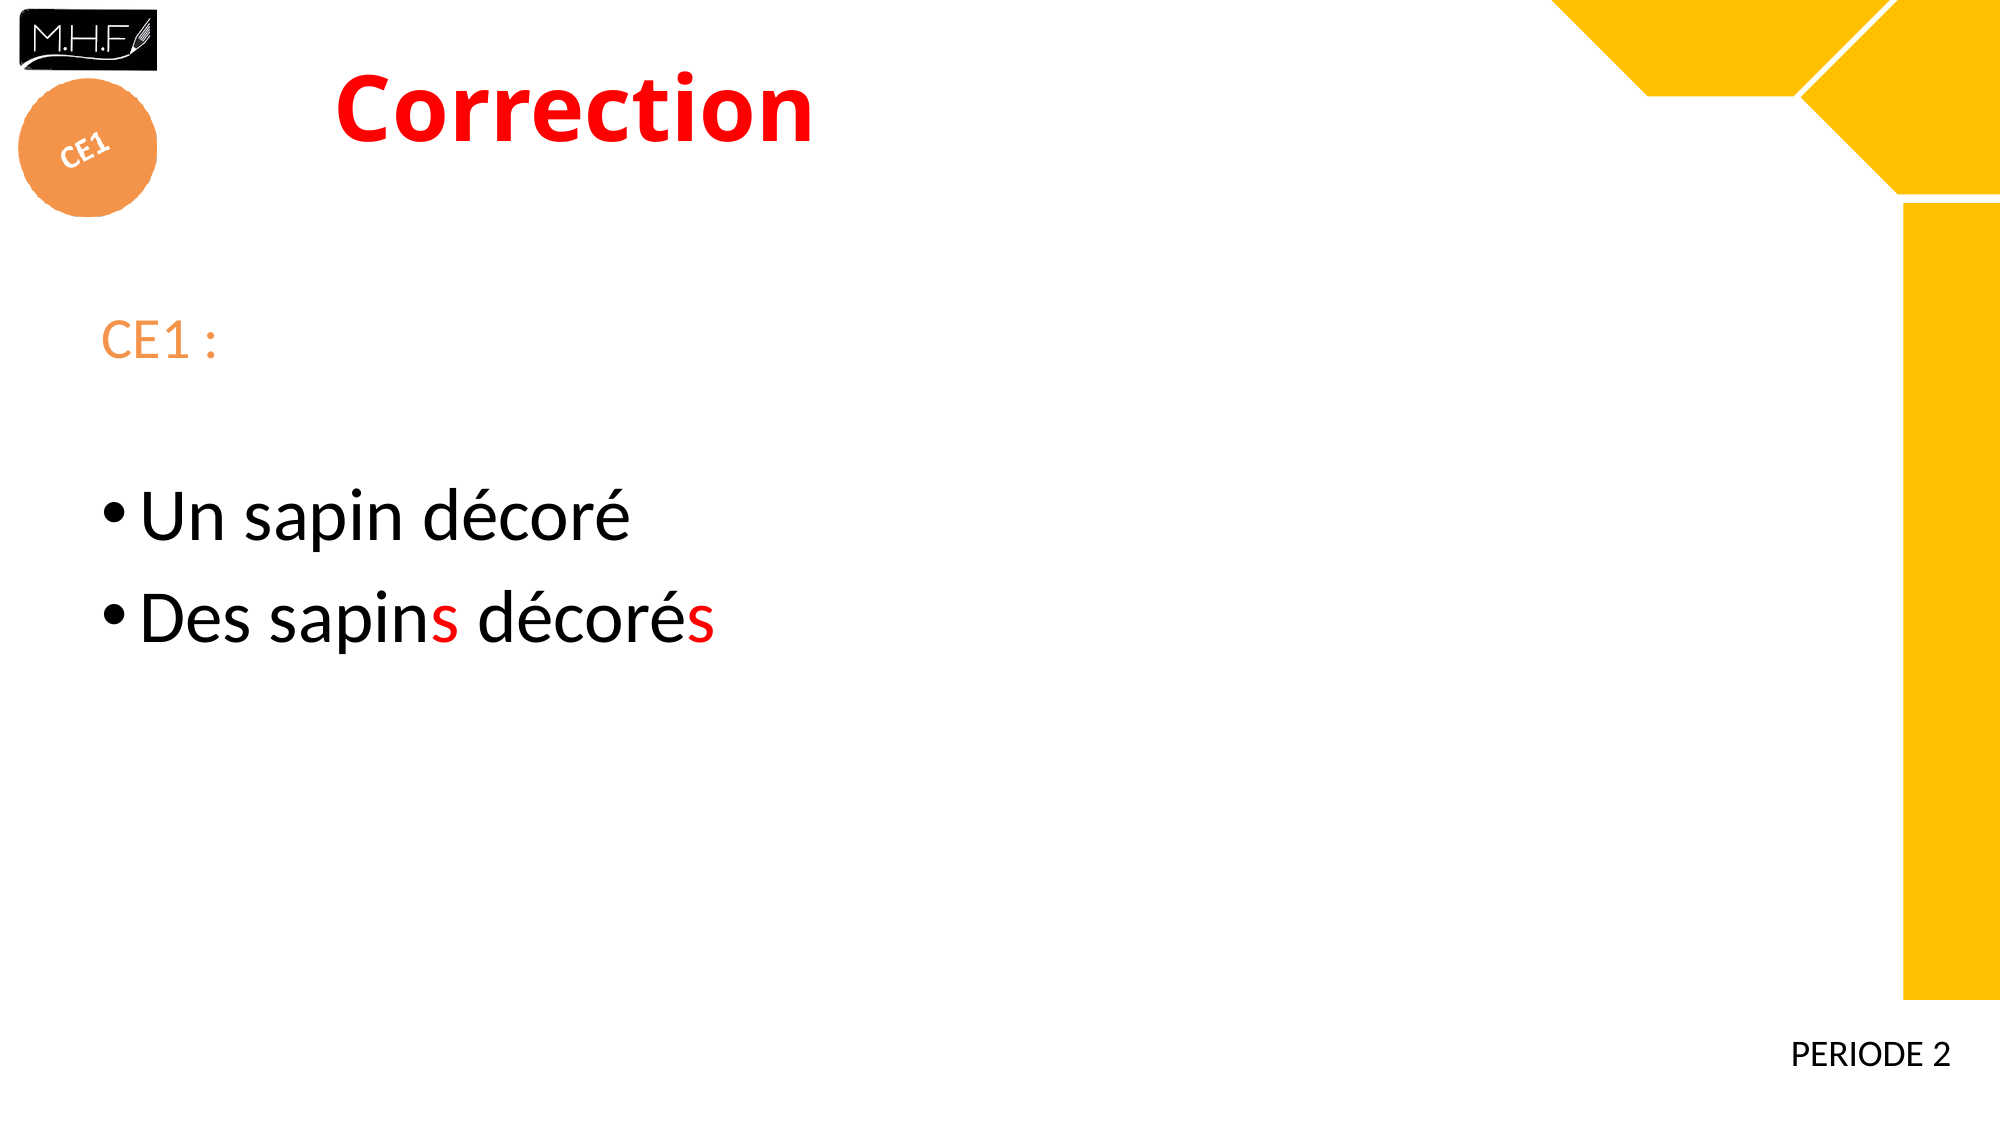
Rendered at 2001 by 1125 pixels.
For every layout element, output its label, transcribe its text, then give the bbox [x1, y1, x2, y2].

title Correction [318, 3, 1865, 221]
text_box PERIODE 2 [1362, 1021, 1967, 1125]
text_box [1902, 202, 2000, 1001]
list CE1 : Un sapin décoré Des sapins décorés [86, 300, 897, 1015]
text_box [1549, 0, 1892, 98]
picture [16, 7, 157, 74]
text_box [1799, 0, 2000, 196]
picture [18, 78, 157, 218]
